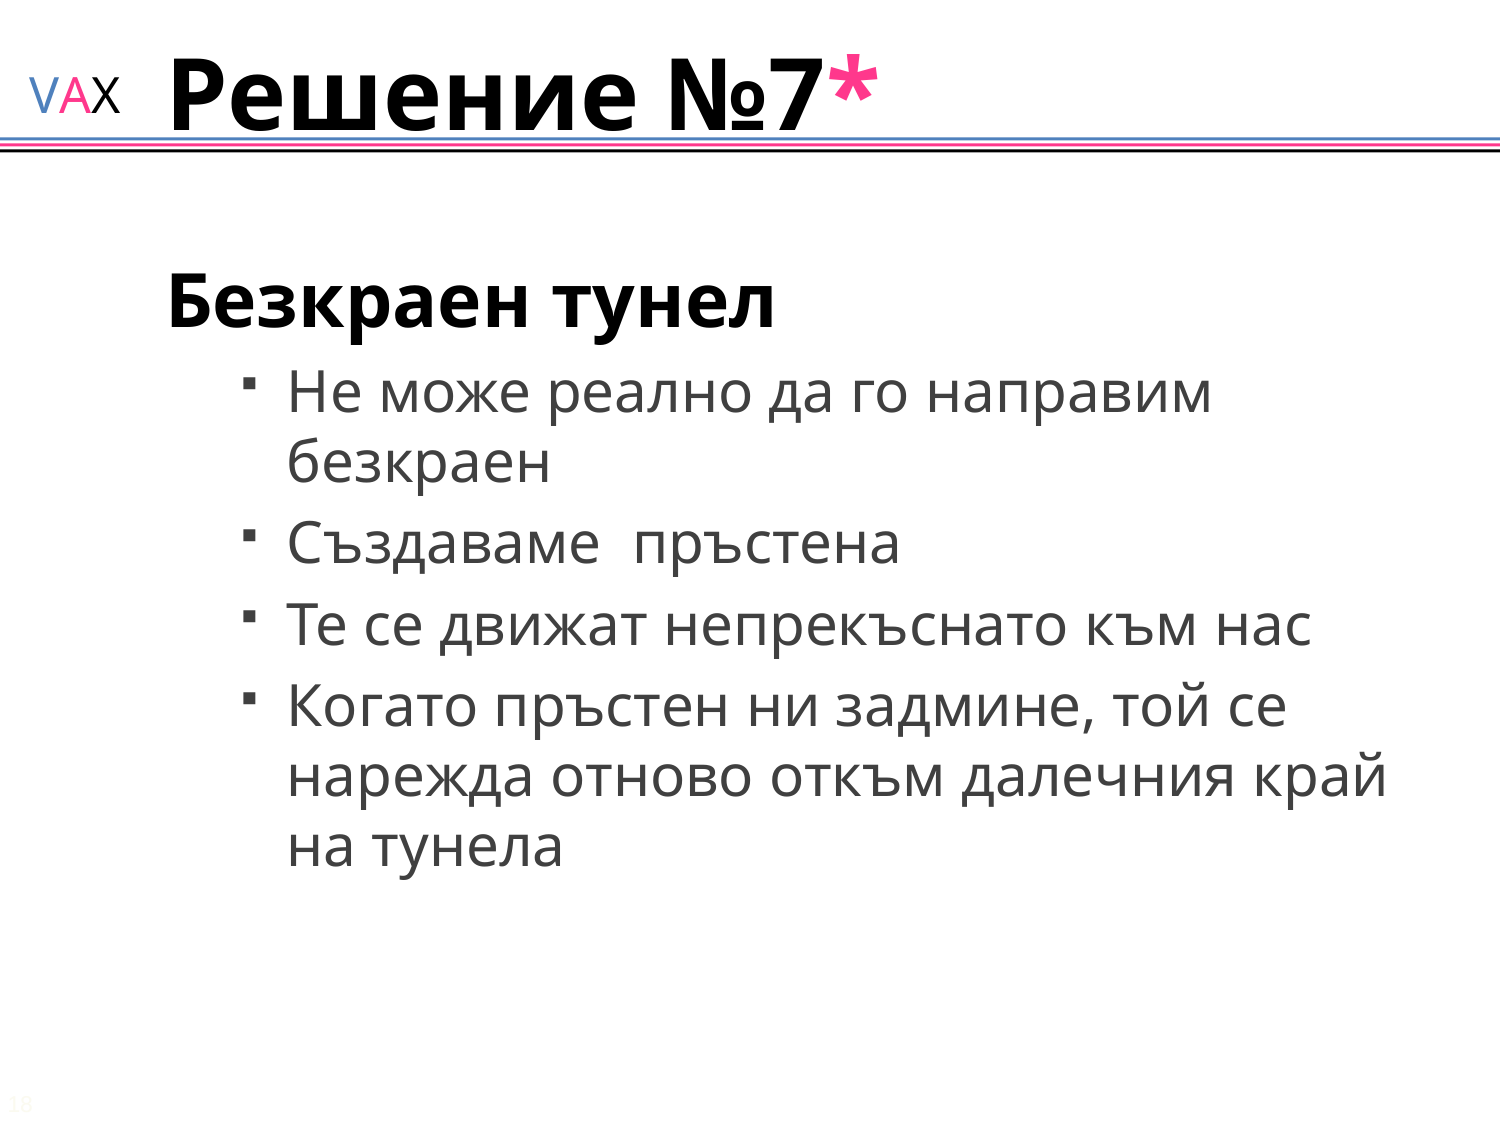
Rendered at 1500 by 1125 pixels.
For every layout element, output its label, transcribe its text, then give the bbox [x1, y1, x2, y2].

title Решение №7* [0, 37, 1500, 144]
